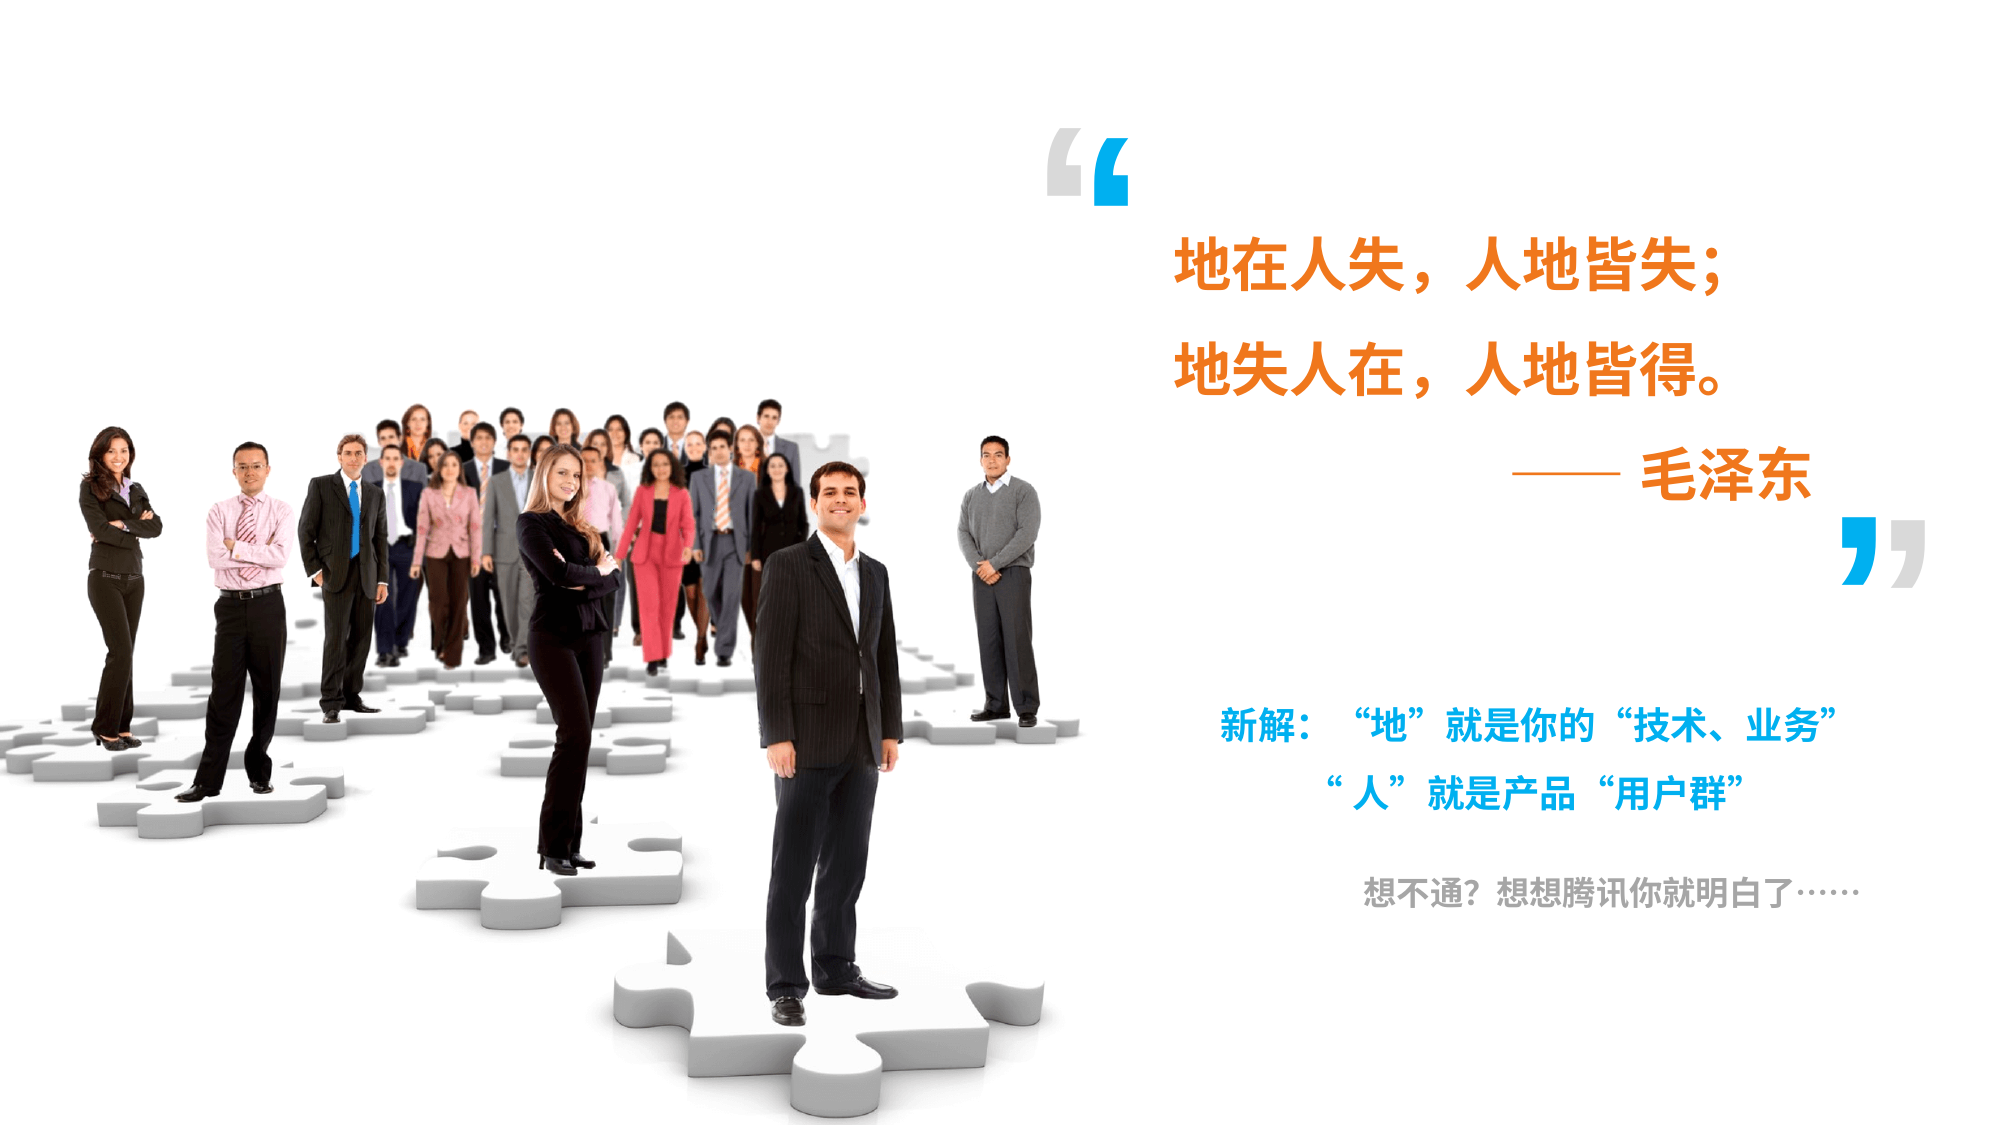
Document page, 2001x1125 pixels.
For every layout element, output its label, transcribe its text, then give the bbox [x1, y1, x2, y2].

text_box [1015, 46, 1161, 363]
picture [0, 294, 1089, 1125]
text_box 地在人失，人地皆失； 地失人在，人地皆得。 ——毛泽东 [1089, 185, 1829, 516]
text_box 新解：“地”就是你的“技术、业务” “人”就是产品“用户群” [1206, 672, 1909, 823]
text_box 想不通？想想腾讯你就明白了…… [1348, 844, 1881, 920]
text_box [1810, 362, 1958, 671]
